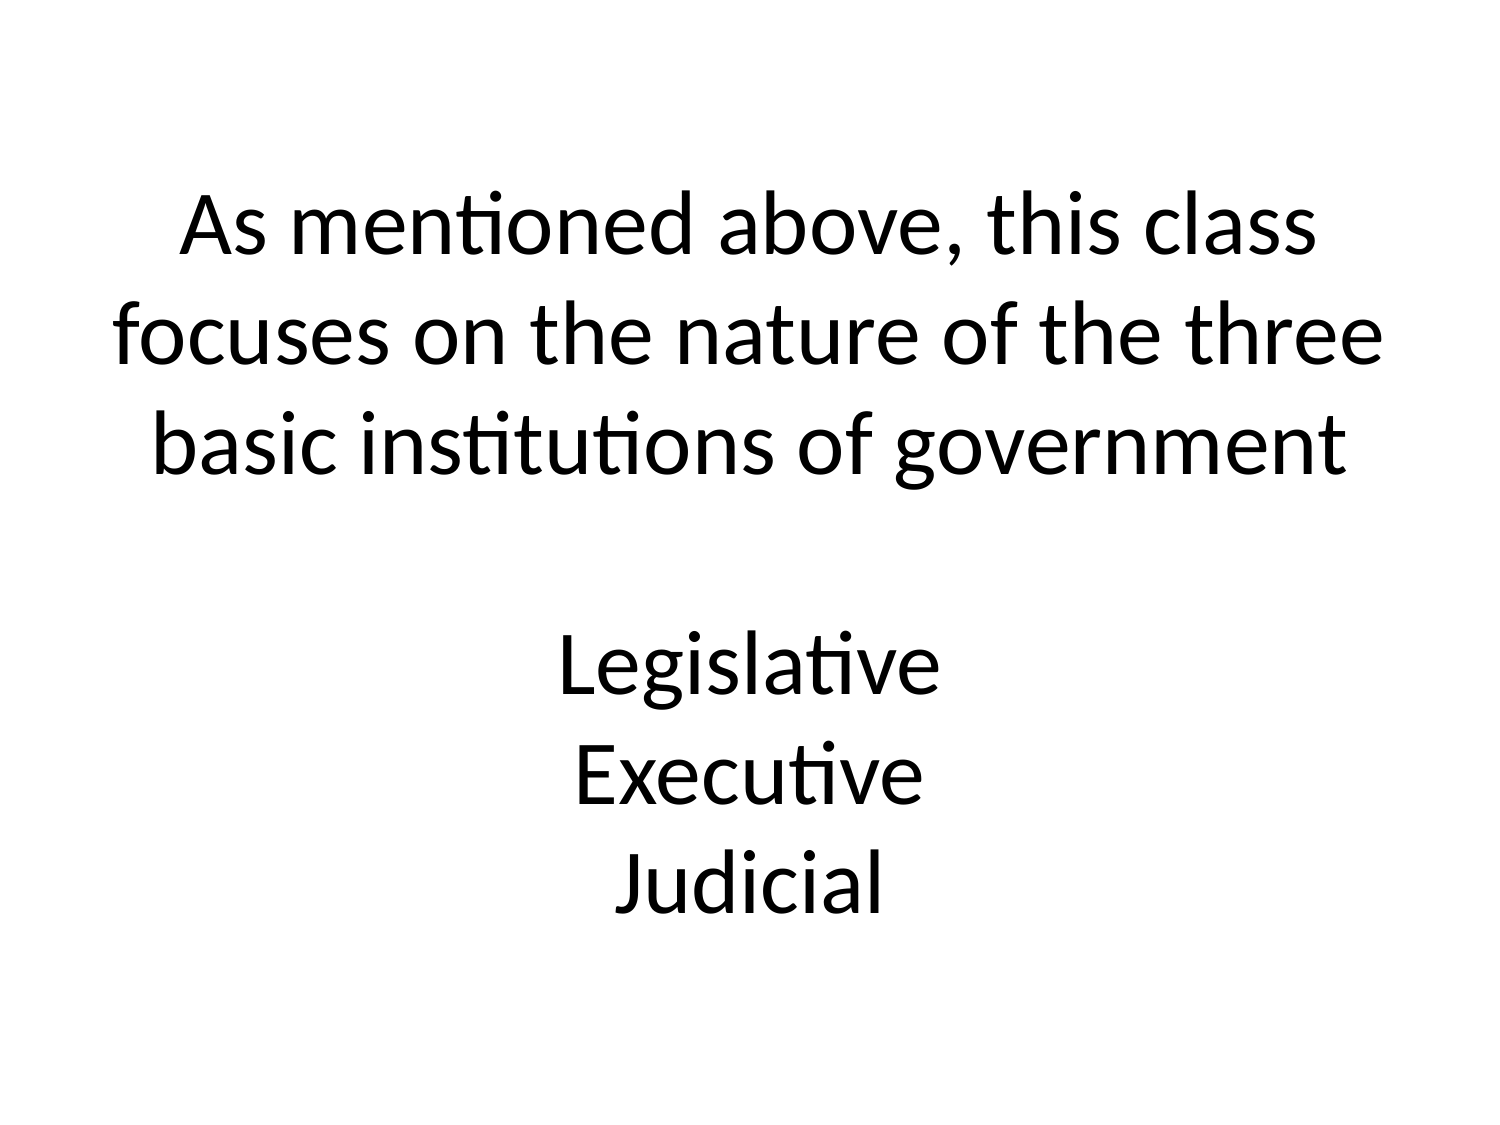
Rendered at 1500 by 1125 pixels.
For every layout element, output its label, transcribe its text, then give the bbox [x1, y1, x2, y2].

title As mentioned above, this class focuses on the nature of the three basic institutions of government Legislative Executive Judicial [74, 44, 1426, 1051]
